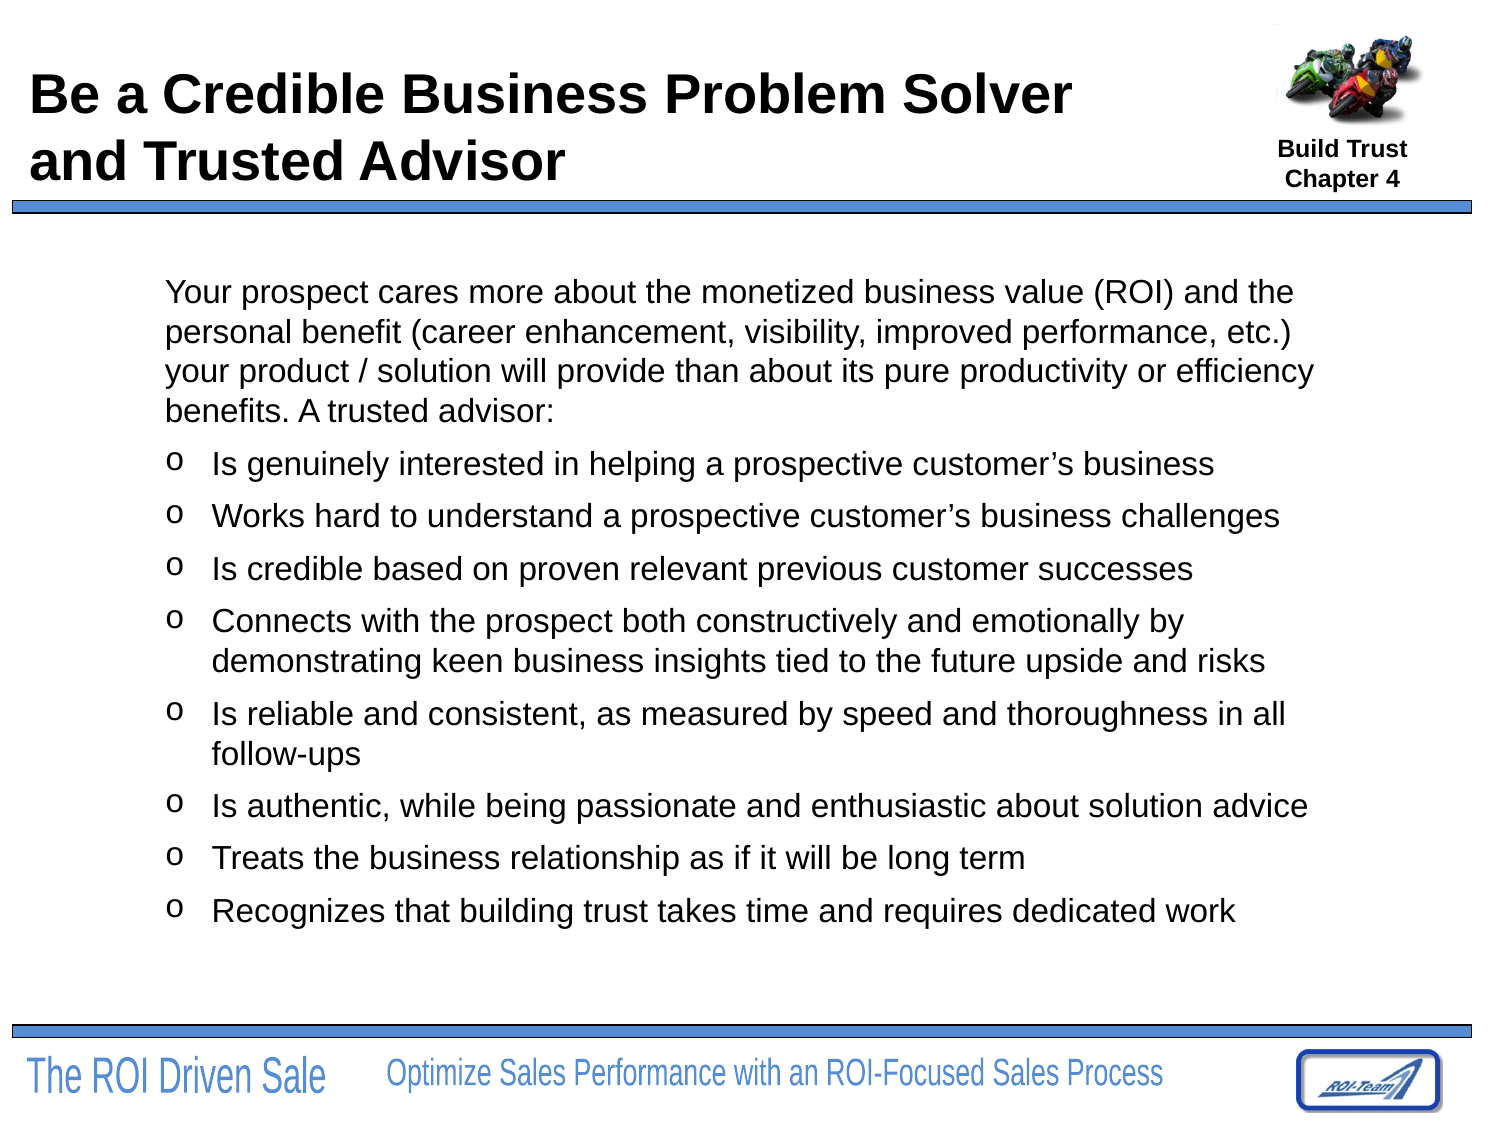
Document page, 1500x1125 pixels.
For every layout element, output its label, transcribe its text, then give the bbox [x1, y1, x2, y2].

picture [1275, 100, 1430, 124]
picture [1296, 1049, 1443, 1113]
text_box Your prospect cares more about the monetized business value (ROI) and the personal benefit (career enhancement, visibility, improved performance, etc.) your product / solution will provide than about its pure productivity or efficiency benefits. A trusted advisor: Is genuinely interested in helping a prospective customer’s business Works hard to understand a prospective customer’s business challenges Is credible based on proven relevant previous customer successes Connects with the prospect both constructively and emotionally by demonstrating keen business insights tied to the future upside and risks Is reliable and consistent, as measured by speed and thoroughness in all follow-ups Is authentic, while being passionate and enthusiastic about solution advice Treats the business relationship as if it will be long term Recognizes that building trust takes time and requires dedicated work [150, 262, 1343, 937]
picture [1275, 24, 1430, 99]
text_box Build Trust Chapter 4 [1222, 124, 1463, 200]
title Be a Credible Business Problem Solver and Trusted Advisor [14, 50, 1163, 200]
